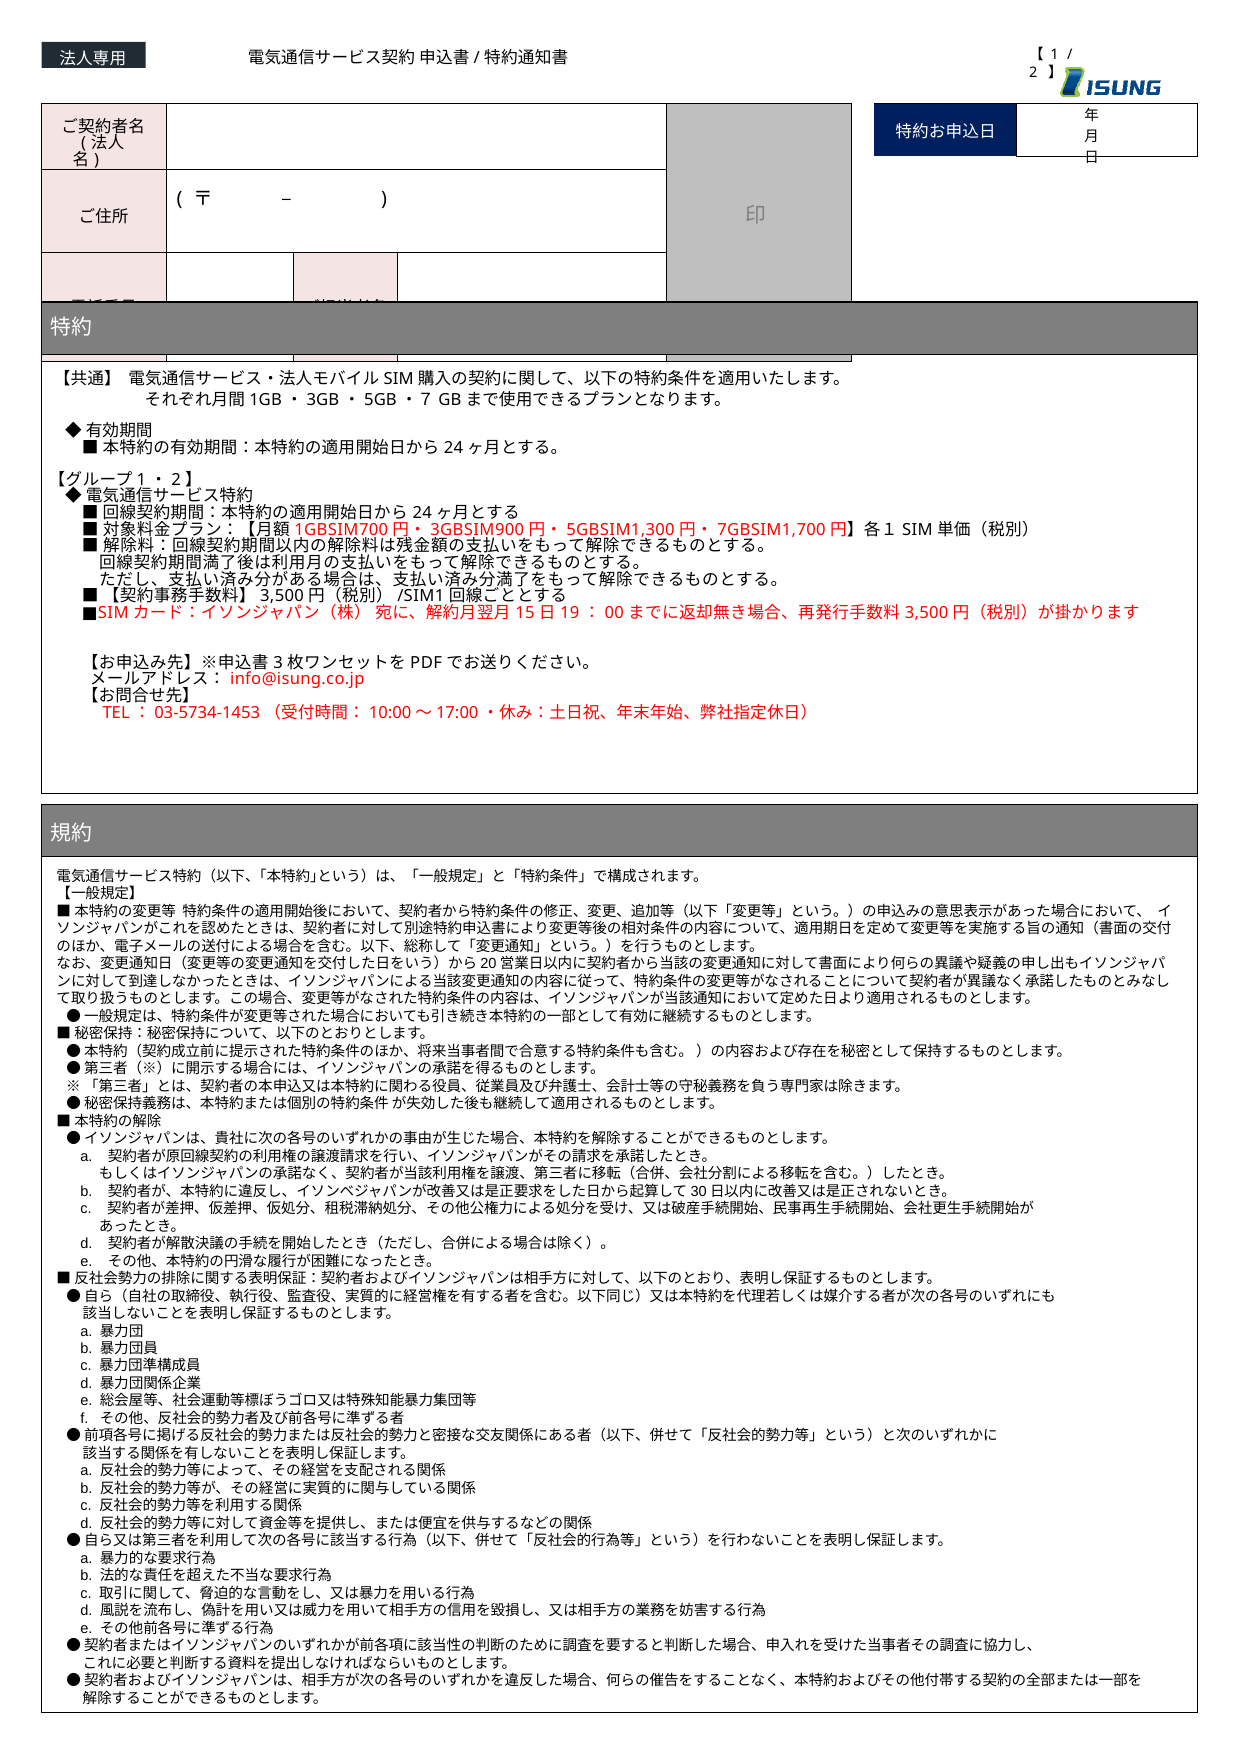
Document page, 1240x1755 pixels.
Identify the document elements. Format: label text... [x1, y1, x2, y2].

text_box [42, 303, 1197, 354]
text_box 【 1 / 2 】 [1027, 45, 1111, 80]
table_cell 電話番号 [42, 355, 166, 361]
table_cell 電話番号 [42, 253, 166, 302]
text_box 電気通信サービス契約 申込書/特約通知書 [245, 46, 925, 67]
table_header ご契約者名 (法人名) [42, 104, 166, 169]
table_header 年 月 日 [1017, 104, 1197, 156]
text_box [42, 805, 1197, 856]
table_header 印 [667, 104, 851, 302]
text_box 規約 [48, 819, 1195, 845]
table_cell [398, 355, 666, 361]
text_box 電気通信サービス特約（以下、｢本特約｣という）は、「一般規定」と「特約条件」で構成されます。 【一般規定】 ■本特約の変更等 特約条件の適用開始後において、契約者から特約条件の修正、変更、追加等（以下「変更等」という。）の申込みの意思表示があった場合において、 イソンジャパンがこれを認めたときは、契約者に対して別途特約申込書により変更等後の相対条件の内容について、適用期日を定めて変更等を実施する旨の通知（書面の交付のほか、電子メールの送付による場合を含む。以下、総称して「変更通知」という。）を行うものとします。 なお、変更通知日（変更等の変更通知を交付した日をいう）から20営業日以内に契約者から当該の変更通知に対して書面により何らの異議や疑義の申し出もイソンジャパンに対して到達しなかったときは、イソンジャパンによる当該変更通知の内容に従って、特約条件の変更等がなされることについて契約者が異議なく承諾したものとみなして取り扱うものとします。この場合、変更等がなされた特約条件の内容は、イソンジャパンが当該通知において定めた日より適用されるものとします。 ●一般規定は、特約条件が変更等された場合においても引き続き本特約の一部として有効に継続するものとします。 ■秘密保持：秘密保持について、以下のとおりとします。 ●本特約（契約成立前に提示された特約条件のほか、将来当事者間で合意する特約条件も含む。 ）の内容および存在を秘密として保持するものとします。 ●第三者（※）に開示する場合には、イソンジャパンの承諾を得るものとします。 ※「第三者」とは、契約者の本申込又は本特約に関わる役員、従業員及び弁護士、会計士等の守秘義務を負う専門家は除きます。 ●秘密保持義務は、本特約または個別の特約条件 が失効した後も継続して適用されるものとします。 ■本特約の解除 ●イソンジャパンは、貴社に次の各号のいずれかの事由が生じた場合、本特約を解除することができるものとします。 a. 契約者が原回線契約の利用権の譲渡請求を行い、イソンジャパンがその請求を承諾したとき。 もしくはイソンジャパンの承諾なく、契約者が当該利用権を譲渡、第三者に移転（合併、会社分割による移転を含む。）したとき。 b. 契約者が、本特約に違反し、イソンベジャパンが改善又は是正要求をした日から起算して30日以内に改善又は是正されないとき。 c. 契約者が差押、仮差押、仮処分、租税滞納処分、その他公権力による処分を受け、又は破産手続開始、民事再生手続開始、会社更生手続開始が あったとき。 d. 契約者が解散決議の手続を開始したとき（ただし、合併による場合は除く）。 e. その他、本特約の円滑な履行が困難になったとき。 ■反社会勢力の排除に関する表明保証：契約者およびイソンジャパンは相手方に対して、以下のとおり、表明し保証するものとします。 ●自ら（自社の取締役、執行役、監査役、実質的に経営権を有する者を含む。以下同じ）又は本特約を代理若しくは媒介する者が次の各号のいずれにも 該当しないことを表明し保証するものとします。 a. 暴力団 b. 暴力団員 c. 暴力団準構成員 d. 暴力団関係企業 e. 総会屋等、社会運動等標ぼうゴロ又は特殊知能暴力集団等 f. その他、反社会的勢力者及び前各号に準ずる者 ●前項各号に掲げる反社会的勢力または反社会的勢力と密接な交友関係にある者（以下、併せて「反社会的勢力等」という）と次のいずれかに 該当する関係を有しないことを表明し保証します。 a. 反社会的勢力等によって、その経営を支配される関係 b. 反社会的勢力等が、その経営に実質的に関与している関係 c. 反社会的勢力等を利用する関係 d. 反社会的勢力等に対して資金等を提供し、または便宜を供与するなどの関係 ●自ら又は第三者を利用して次の各号に該当する行為（以下、併せて「反社会的行為等」という）を行わないことを表明し保証します。 a. 暴力的な要求行為 b. 法的な責任を超えた不当な要求行為 c. 取引に関して、脅迫的な言動をし、又は暴力を用いる行為 d. 風説を流布し、偽計を用い又は威力を用いて相手方の信用を毀損し、又は相手方の業務を妨害する行為 e. その他前各号に準ずる行為 ●契約者またはイソンジャパンのいずれかが前各項に該当性の判断のために調査を要すると判断した場合、申入れを受けた当事者その調査に協力し、 これに必要と判断する資料を提出しなければならいものとします。 ●契約者およびイソンジャパンは、相手方が次の各号のいずれかを違反した場合、何らの催告をすることなく、本特約およびその他付帯する契約の全部または一部を 解除することができるものとします。 [41, 859, 1195, 1714]
table_cell ご担当者名 [294, 355, 397, 361]
table_header 印 [667, 355, 851, 361]
text_box 法人専用 [41, 41, 146, 68]
table_cell ご担当者名 [294, 253, 397, 302]
table_cell ご住所 [42, 170, 166, 252]
text_box 特約 [48, 313, 1196, 340]
table_cell [167, 253, 293, 302]
table_header [167, 104, 666, 169]
table_cell [167, 355, 293, 361]
table_cell [398, 253, 666, 302]
table_cell ( 〒 – ) [167, 170, 666, 252]
table_header 特約お申込日 [874, 104, 1016, 156]
picture [1060, 67, 1161, 97]
text_box 【共通】 電気通信サービス・法人モバイルSIM購入の契約に関して、以下の特約条件を適用いたします。 それぞれ月間1GB・3GB・5GB・７GBまで使用できるプランとなります。 ◆有効期間 ■本特約の有効期間：本特約の適用開始日から24ヶ月とする。 【グループ1・2】 ◆電気通信サービス特約 ■回線契約期間：本特約の適用開始日から24ヶ月とする ■対象料金プラン：【月額1GBSIM700円・3GBSIM900円・5GBSIM1,300円・7GBSIM1,700円】各１SIM単価（税別） ■解除料：回線契約期間以内の解除料は残金額の支払いをもって解除できるものとする。 回線契約期間満了後は利用月の支払いをもって解除できるものとする。 ただし、支払い済み分がある場合は、支払い済み分満了をもって解除できるものとする。 ■【契約事務手数料】3,500円（税別）/SIM1回線ごととする ■SIMカード：イソンジャパン（株） 宛に、解約月翌月15日19：00までに返却無き場合、再発行手数料3,500円（税別）が掛かります 【お申込み先】※申込書3枚ワンセットをPDFでお送りください。 メールアドレス：info@isung.co.jp 【お問合せ先】 TEL：03-5734-1453（受付時間：10:00～17:00・休み：土日祝、年末年始、弊社指定休日） [42, 363, 1189, 756]
